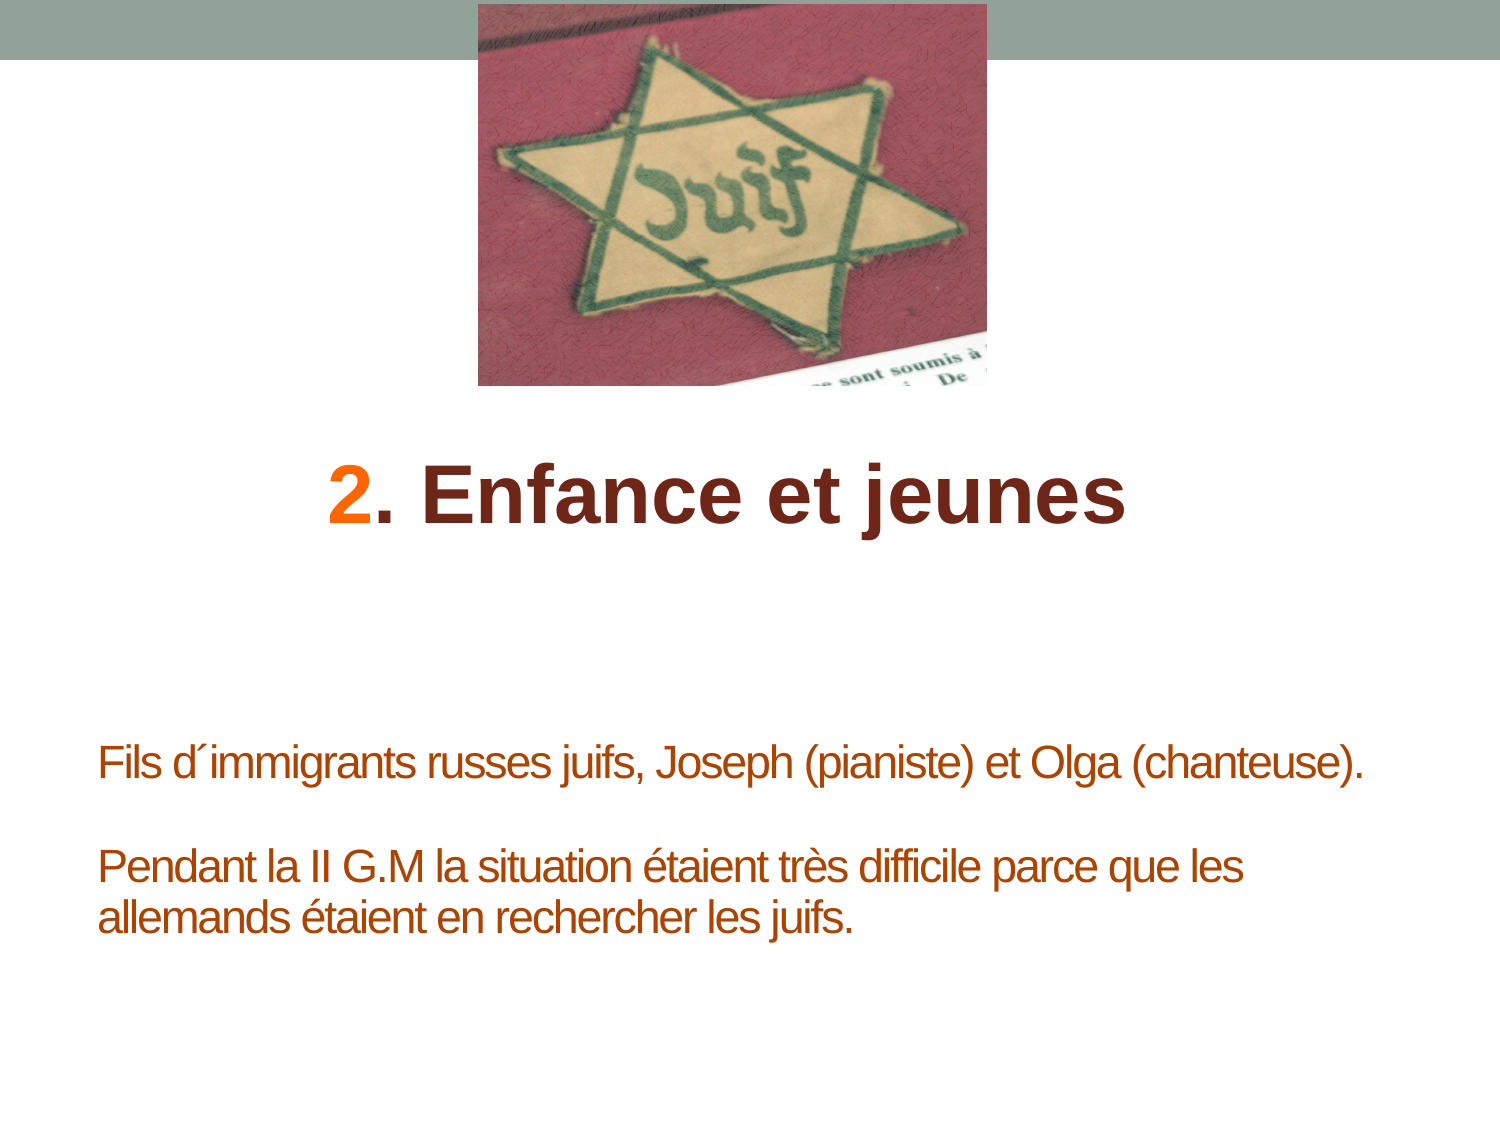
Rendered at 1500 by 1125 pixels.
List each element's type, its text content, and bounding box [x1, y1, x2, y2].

title Fils d´immigrants russes juifs, Joseph (pianiste) et Olga (chanteuse). Pendant la II G.M la situation étaient très difficile parce que les allemands étaient en rechercher les juifs. [82, 550, 1454, 1125]
text_box 2. Enfance et jeunes [312, 432, 1187, 548]
picture [478, 4, 987, 386]
